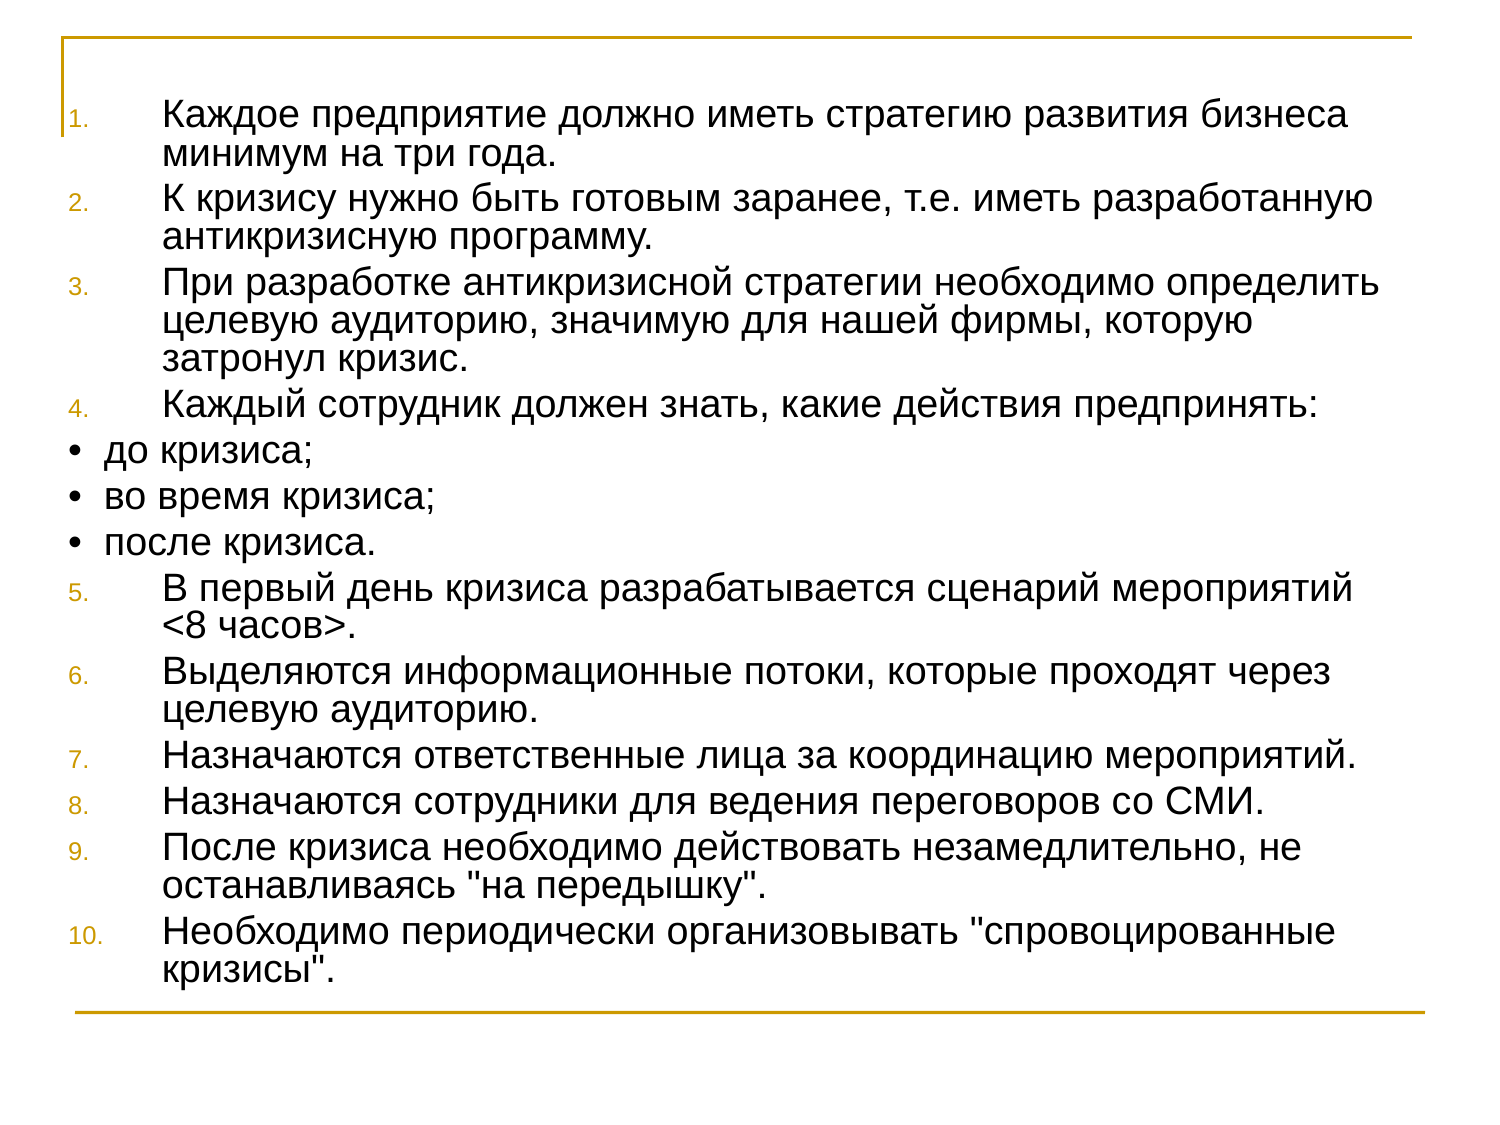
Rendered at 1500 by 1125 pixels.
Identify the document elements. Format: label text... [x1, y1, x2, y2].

list Каждое предприятие должно иметь стратегию развития бизнеса минимум на три года. К кризису нужно быть готовым заранее, т.е. иметь разработанную антикризисную программу. При разработке антикризисной стратегии необходимо определить целевую аудиторию, значимую для нашей фирмы, которую затронул кризис. Каждый сотрудник должен знать, какие действия предпринять: • до кризиса; • во время кризиса; • после кризиса. В первый день кризиса разрабатывается сценарий мероприятий <8 часов>. Выделяются информационные потоки, которые проходят через целевую аудиторию. Назначаются ответственные лица за координацию мероприятий. Назначаются сотрудники для ведения переговоров со СМИ. После кризиса необходимо действовать незамедлительно, не останавливаясь "на передышку". Необходимо периодически организовывать "спровоцированные кризисы". [52, 89, 1413, 1095]
